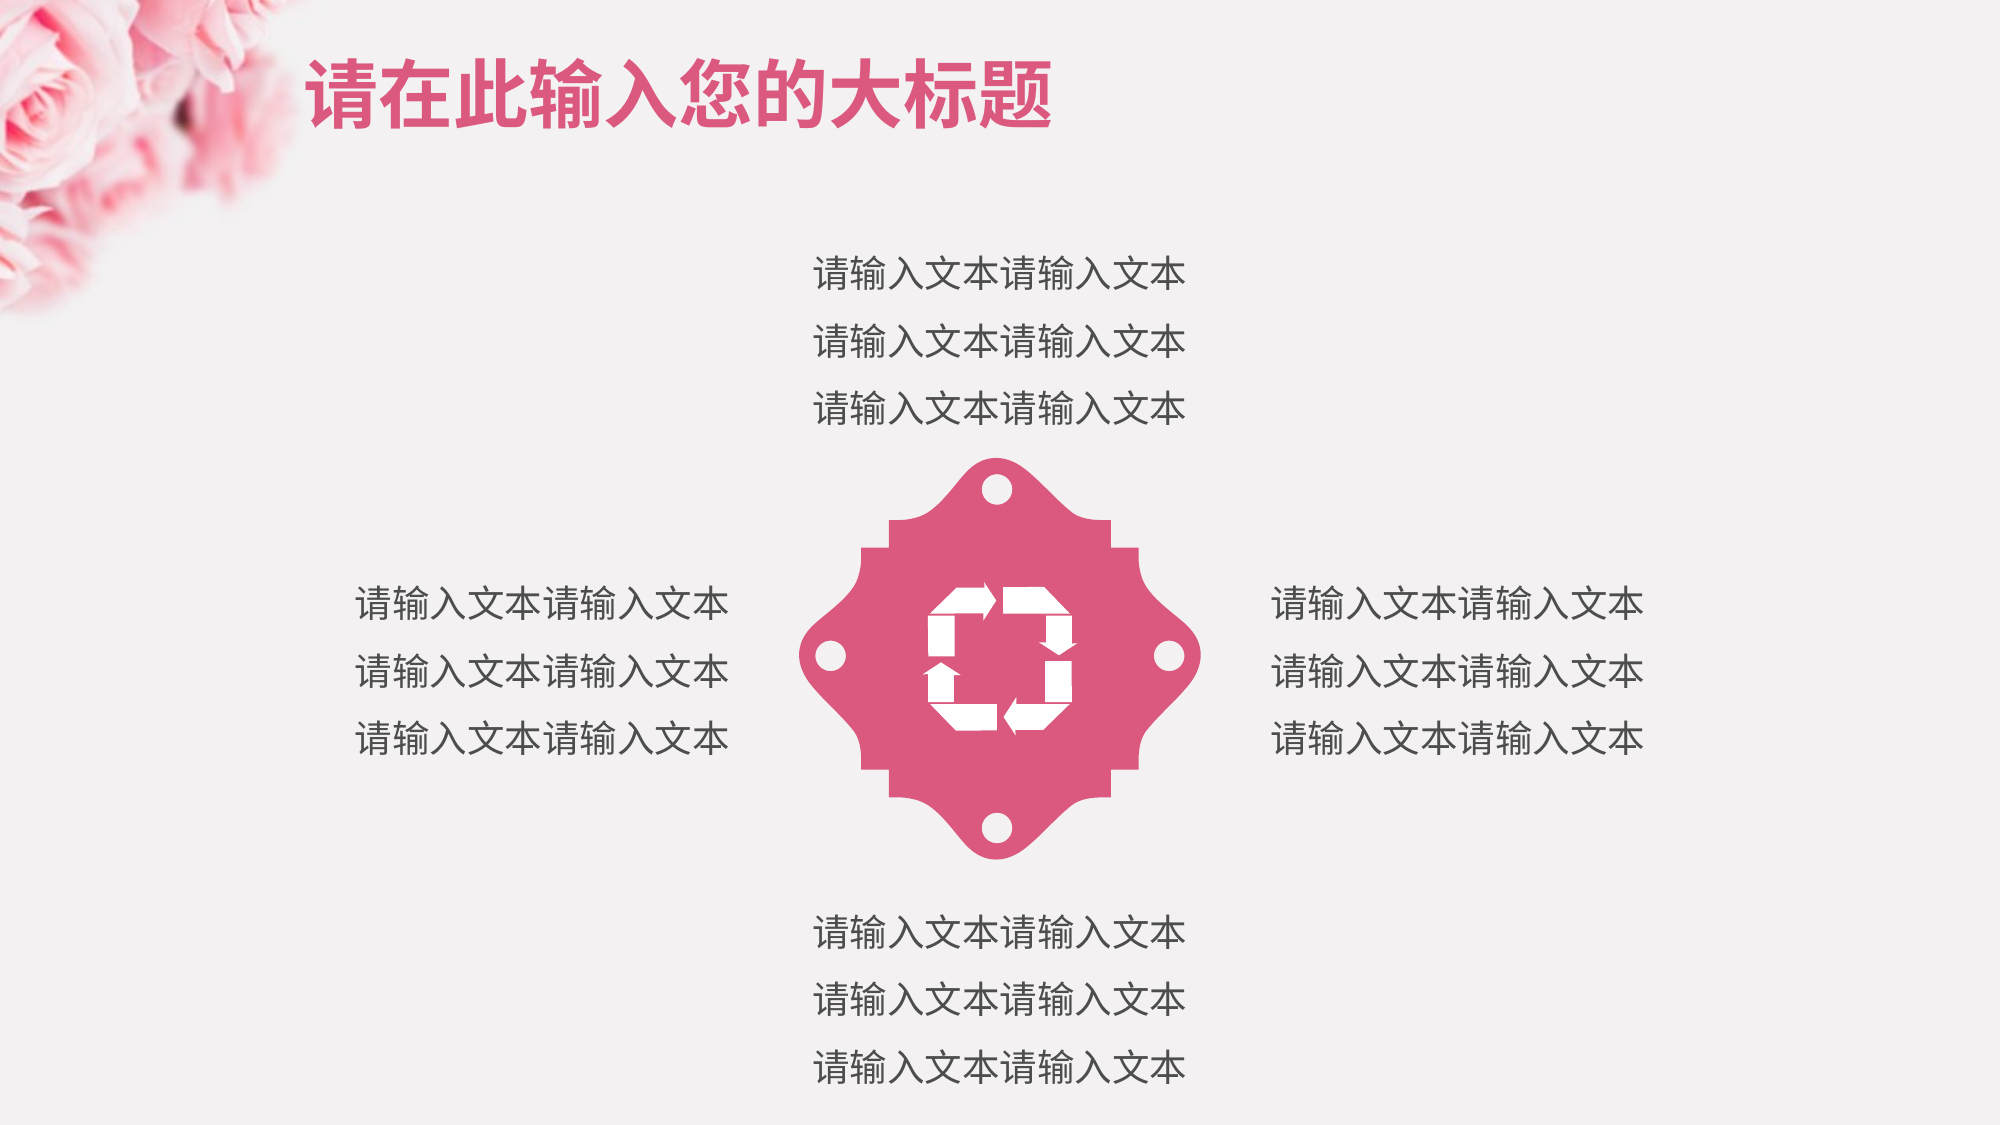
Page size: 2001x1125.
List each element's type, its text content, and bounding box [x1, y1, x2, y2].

text_box [922, 661, 998, 732]
text_box 请输入文本请输入文本请输入文本请输入文本请输入文本请输入文本 [792, 217, 1208, 441]
text_box [1002, 585, 1078, 657]
text_box [798, 456, 1202, 861]
text_box [926, 581, 998, 658]
text_box 请输入文本请输入文本请输入文本请输入文本请输入文本请输入文本 [334, 547, 750, 771]
text_box 请输入文本请输入文本请输入文本请输入文本请输入文本请输入文本 [792, 876, 1208, 1099]
text_box [1002, 660, 1073, 736]
text_box 请输入文本请输入文本请输入文本请输入文本请输入文本请输入文本 [1250, 547, 1666, 771]
title 请在此输入您的大标题 [288, 16, 1876, 182]
picture [0, 0, 2000, 1125]
